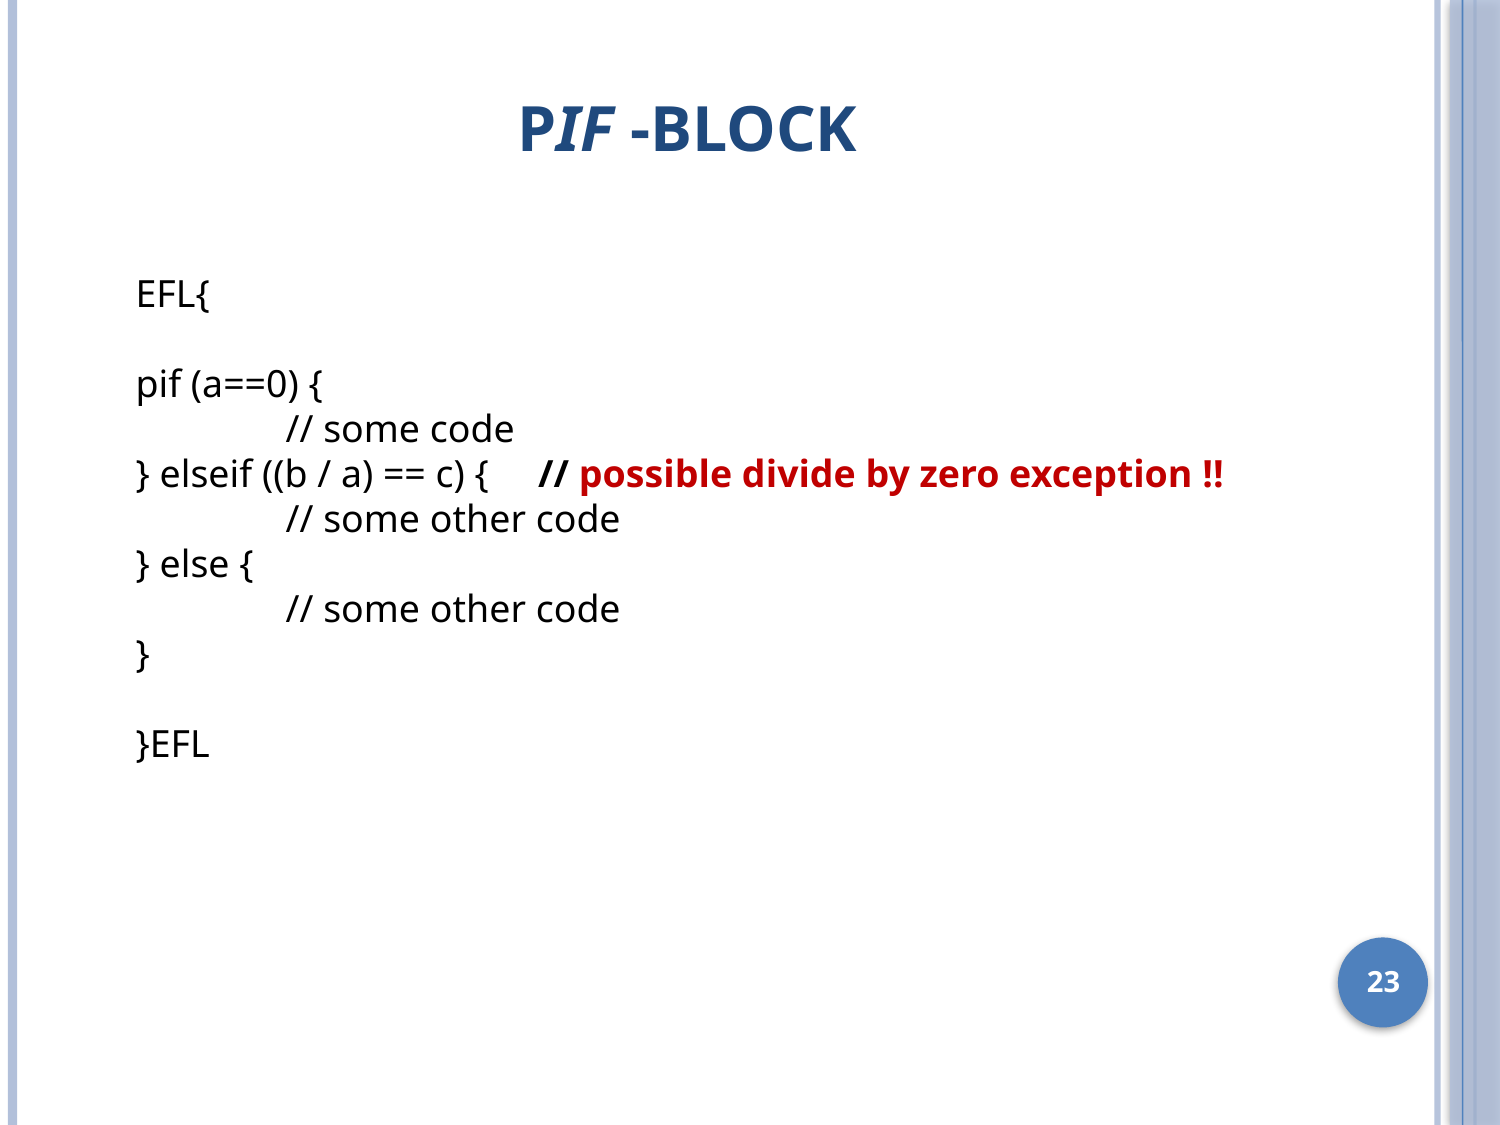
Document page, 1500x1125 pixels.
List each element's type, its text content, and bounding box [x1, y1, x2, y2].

slide_number 23 [1333, 940, 1434, 1027]
title pif -block [75, 50, 1300, 172]
text_box EFL{ pif (a==0) { // some code } elseif ((b / a) == c) { // possible divide by zero exception !! // some other code } else { // some other code } }EFL [120, 262, 1321, 773]
